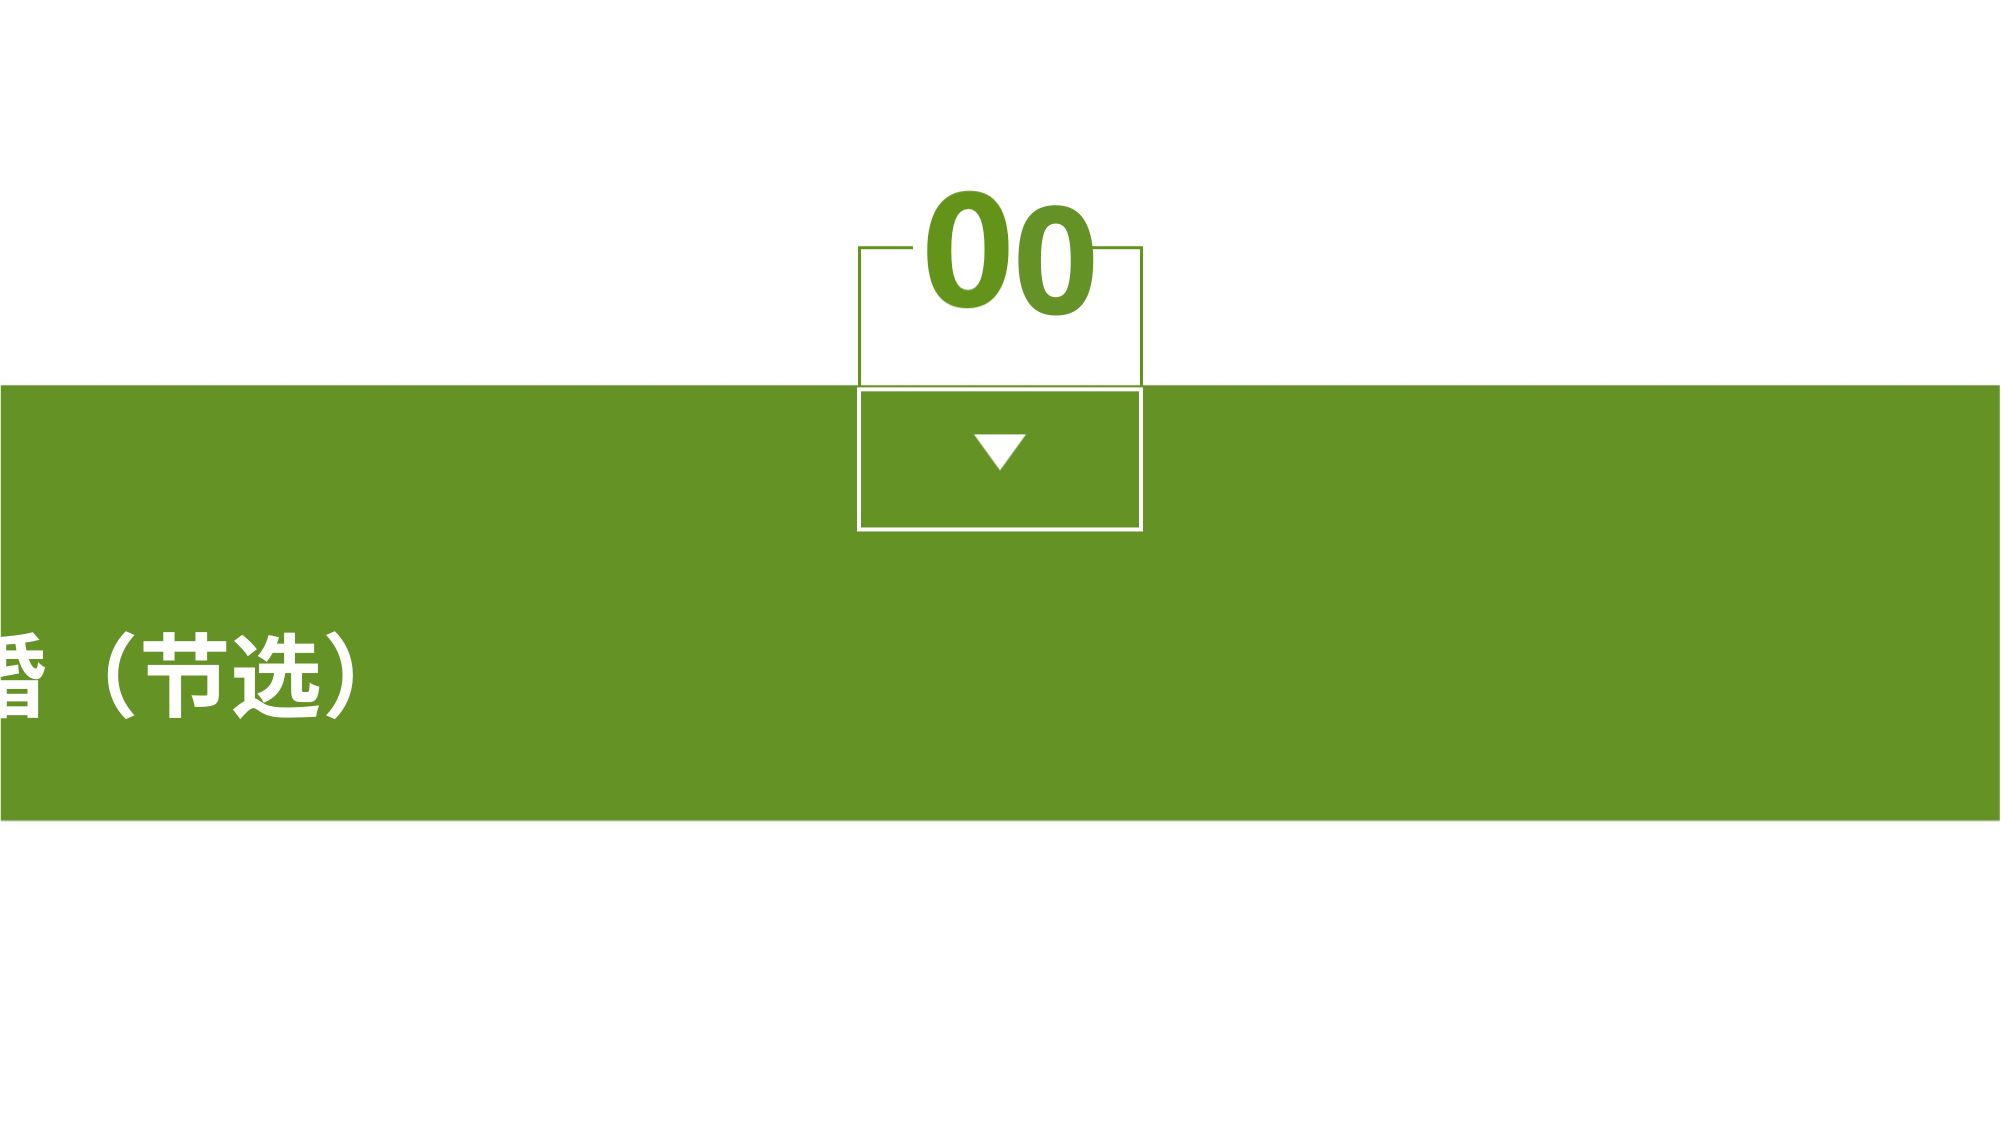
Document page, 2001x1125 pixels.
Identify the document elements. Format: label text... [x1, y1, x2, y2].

text_box 0 [1013, 156, 1173, 353]
picture [7, 701, 27, 706]
picture [0, 0, 2000, 1125]
picture [7, 689, 27, 694]
picture [6, 644, 16, 650]
